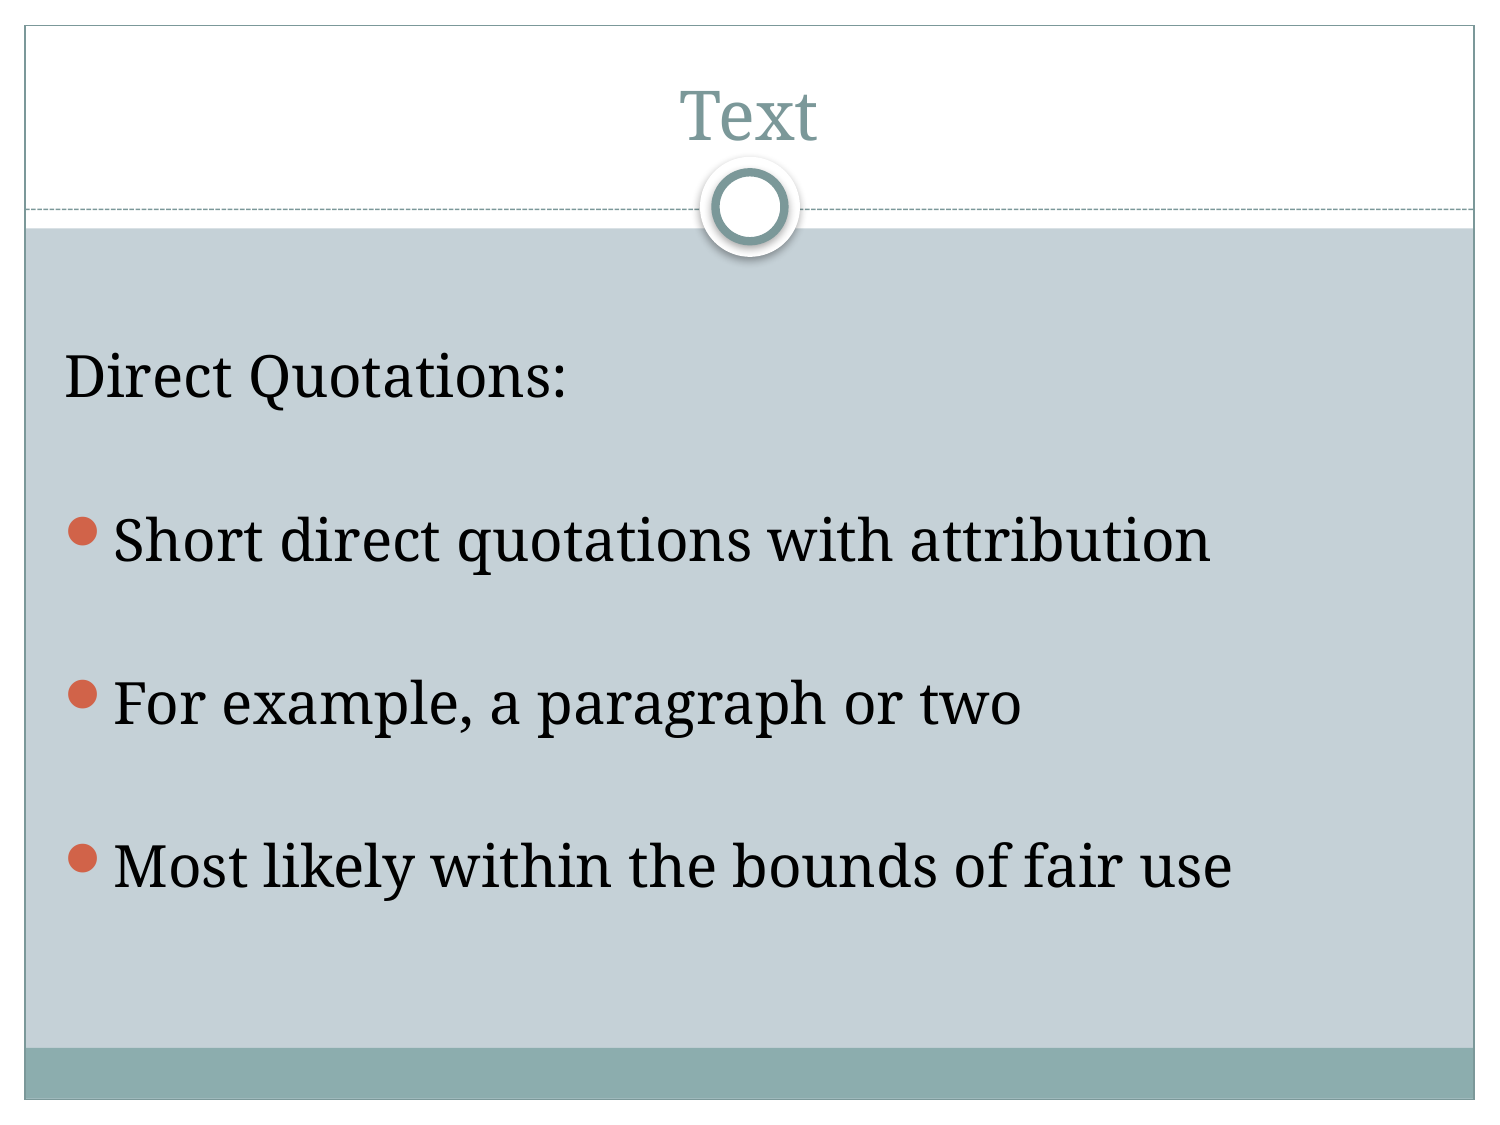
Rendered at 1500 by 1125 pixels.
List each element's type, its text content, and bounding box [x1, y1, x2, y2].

list Direct Quotations: Short direct quotations with attribution For example, a paragraph or two Most likely within the bounds of fair use [49, 250, 1445, 1001]
title Text [49, 37, 1450, 162]
